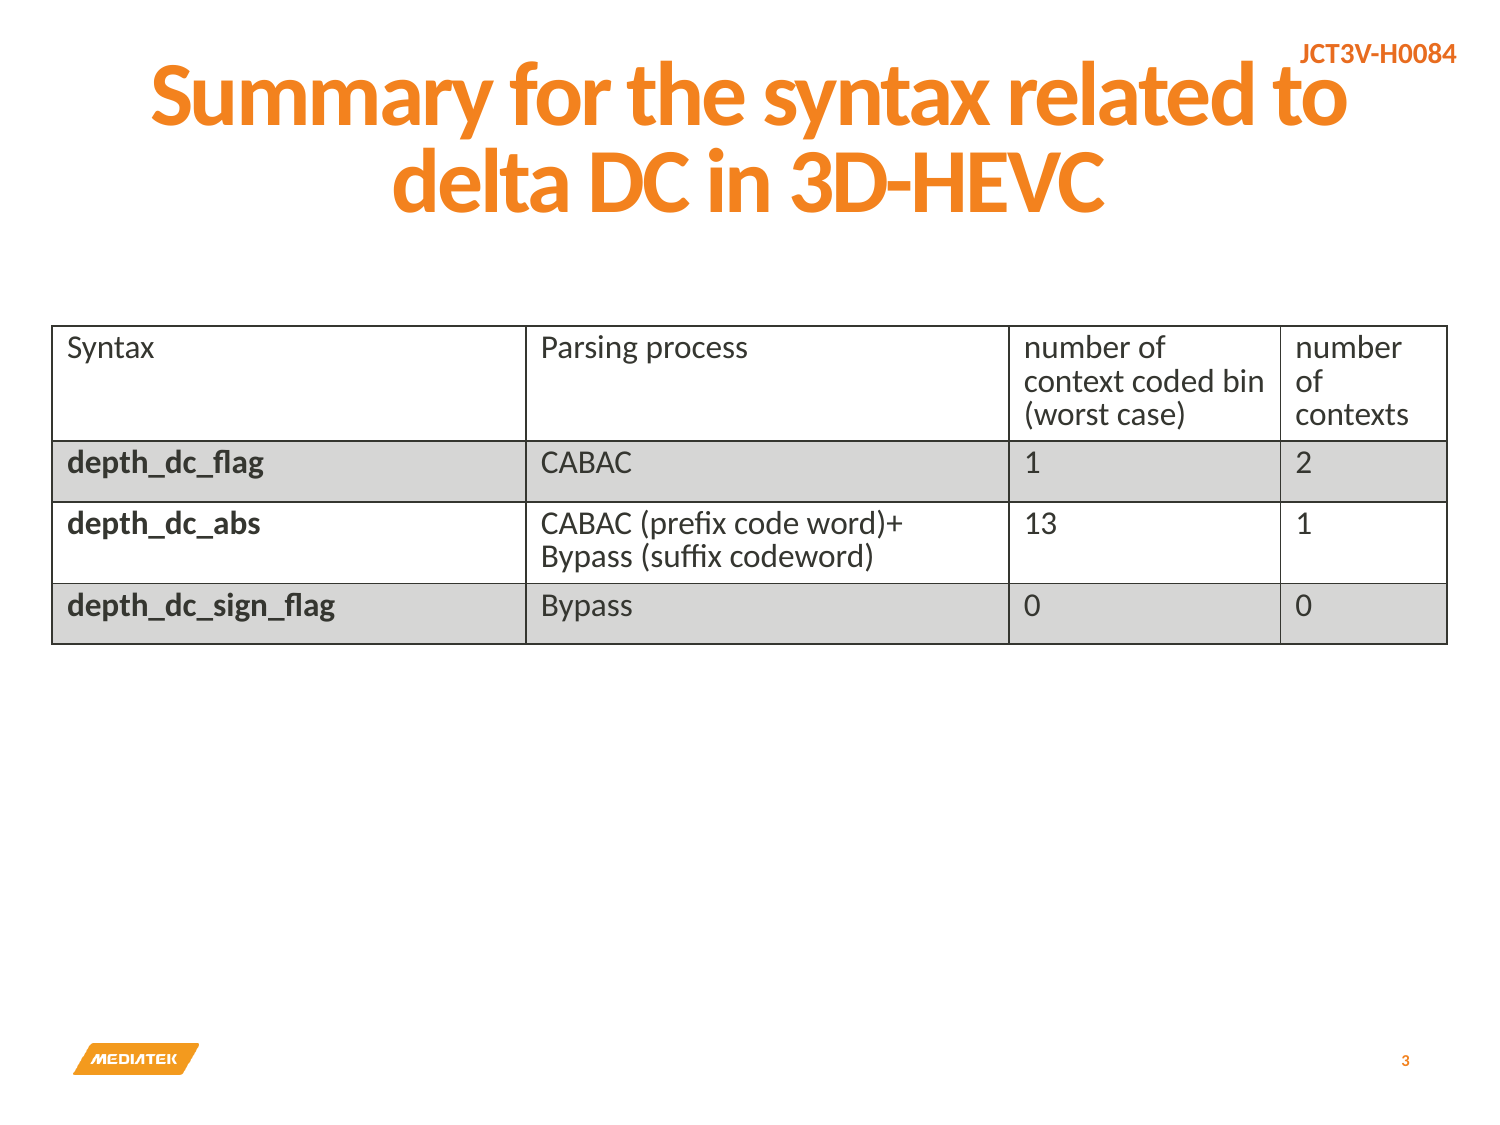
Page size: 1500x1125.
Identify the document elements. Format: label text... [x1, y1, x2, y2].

table_cell depth_dc_abs [53, 503, 525, 583]
table_cell Bypass [527, 584, 1008, 643]
picture [73, 1043, 199, 1075]
table_cell 1 [1010, 442, 1280, 501]
title Summary for the syntax related to delta DC in 3D-HEVC [87, 47, 1410, 200]
table_cell CABAC [527, 442, 1008, 501]
slide_number 3 [1251, 1029, 1425, 1090]
table_header Parsing process [527, 327, 1008, 440]
table_cell depth_dc_flag [53, 442, 525, 501]
table_header number of contexts [1281, 327, 1446, 440]
table_header Syntax [53, 327, 525, 440]
table_cell 13 [1010, 503, 1280, 583]
table_cell 0 [1010, 584, 1280, 643]
table_cell depth_dc_sign_flag [53, 584, 525, 643]
table_cell CABAC (prefix code word)+ Bypass (suffix codeword) [527, 503, 1008, 583]
table_header number of context coded bin (worst case) [1010, 327, 1280, 440]
table_cell 1 [1281, 503, 1446, 583]
table_cell 2 [1281, 442, 1446, 501]
table_cell 0 [1281, 584, 1446, 643]
